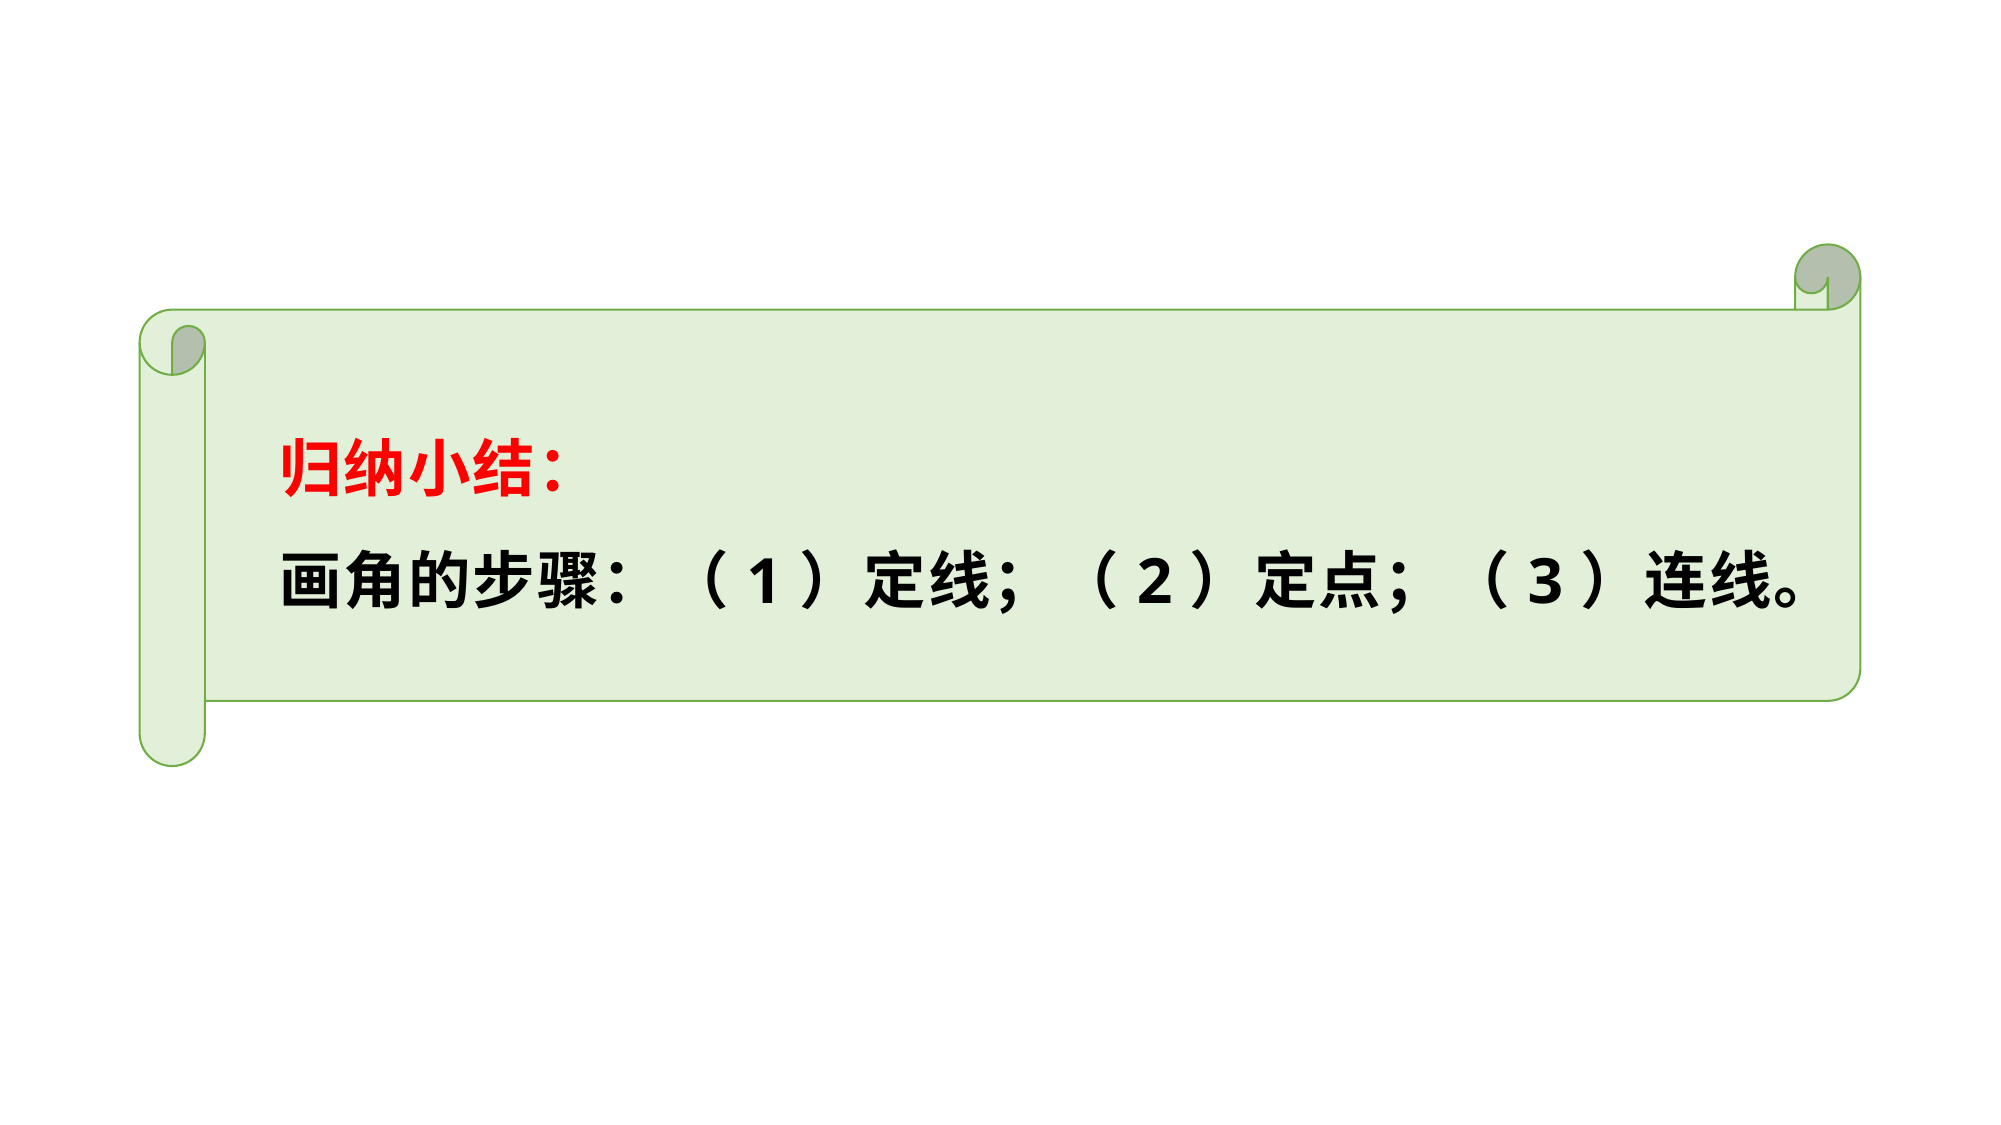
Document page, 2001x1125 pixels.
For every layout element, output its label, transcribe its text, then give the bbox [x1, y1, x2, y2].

text_box [138, 243, 1862, 768]
text_box 归纳小结： 画角的步骤：（1）定线；（2）定点；（3）连线。 [264, 384, 1836, 624]
